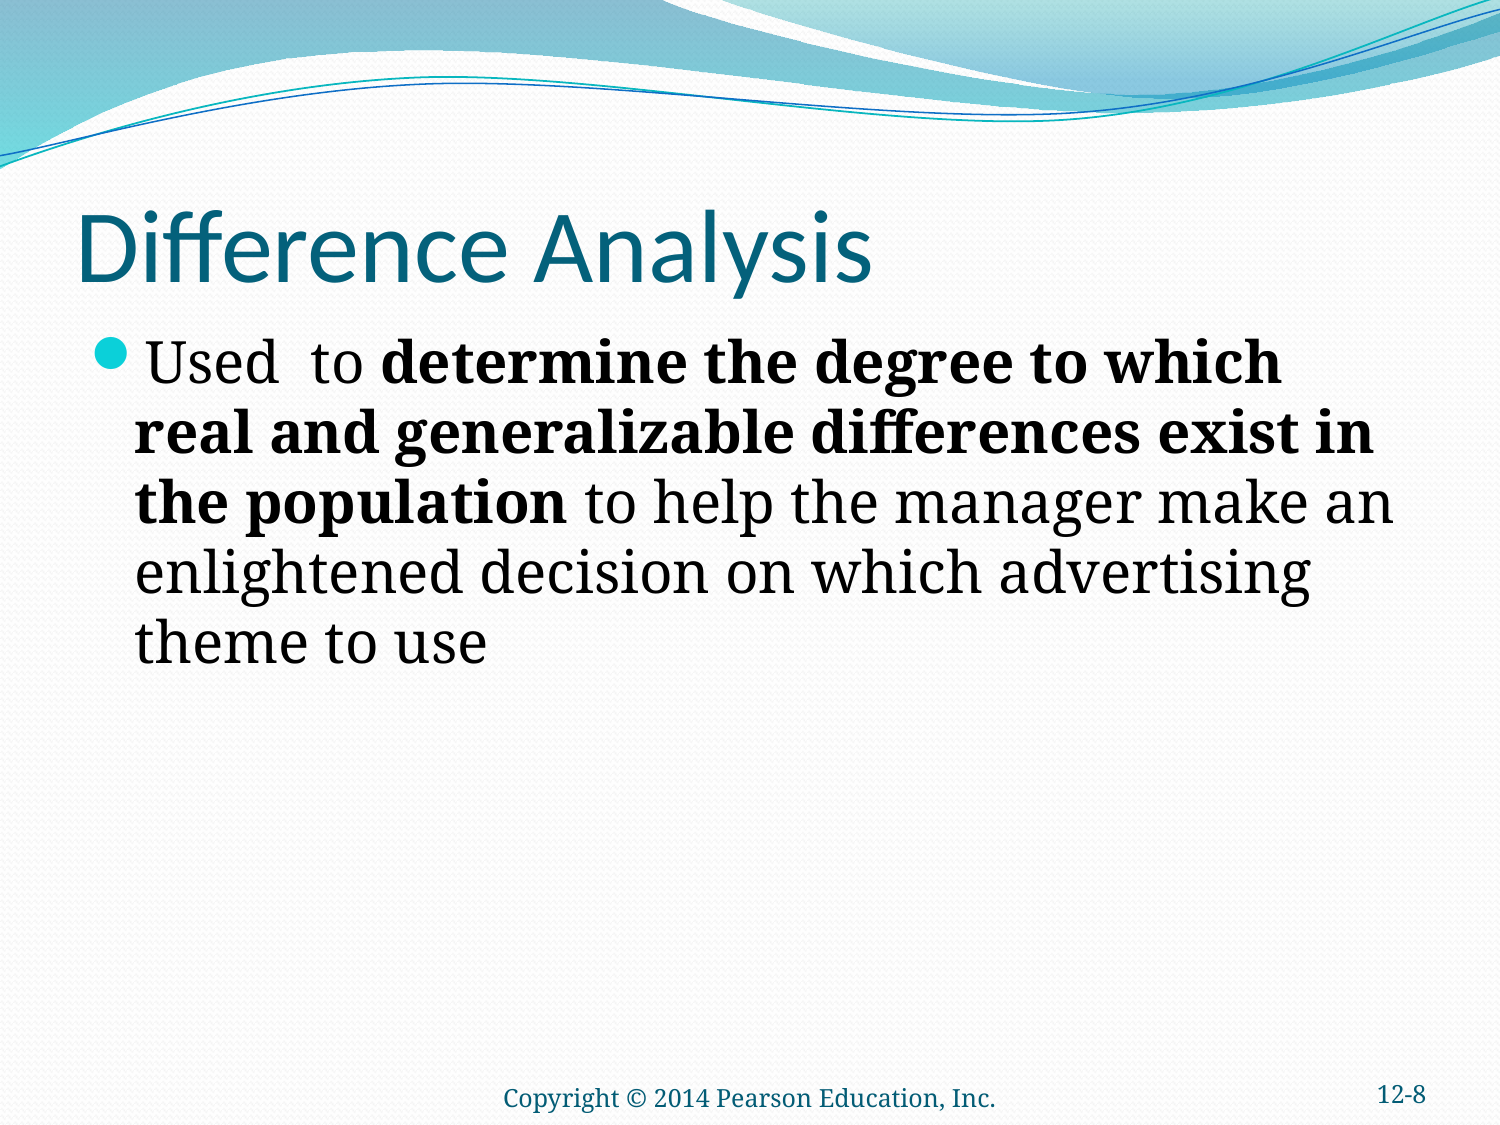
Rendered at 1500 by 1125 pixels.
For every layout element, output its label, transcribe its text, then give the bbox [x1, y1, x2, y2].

title Difference Analysis [74, 115, 1426, 304]
list Used to determine the degree to which real and generalizable differences exist in the population to help the manager make an enlightened decision on which advertising theme to use [74, 317, 1426, 1038]
